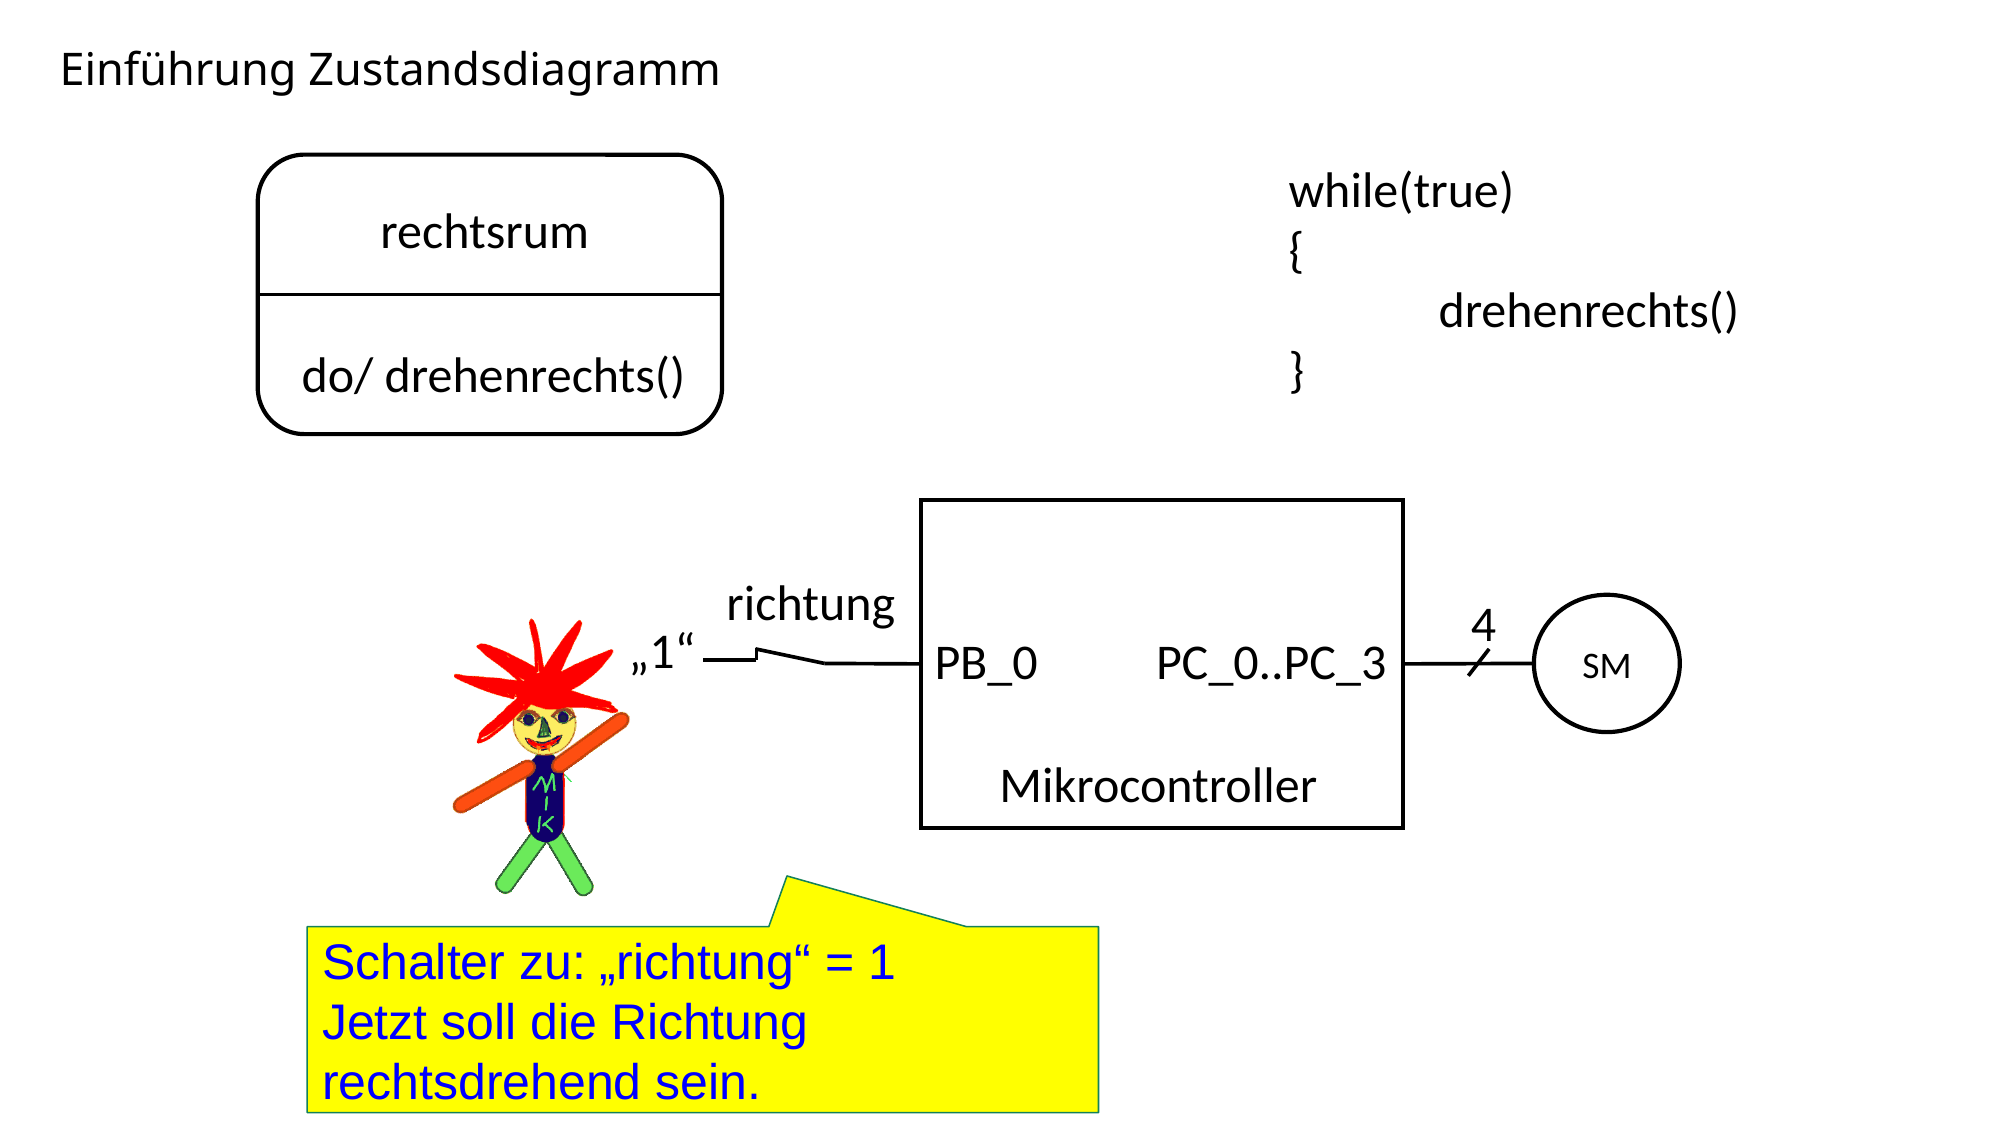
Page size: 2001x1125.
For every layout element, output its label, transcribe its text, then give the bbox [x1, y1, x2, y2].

text_box Schalter zu: „richtung“ = 1 Jetzt soll die Richtung rechtsdrehend sein. [307, 875, 1099, 1113]
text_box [613, 499, 1680, 829]
picture [434, 611, 642, 903]
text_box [257, 154, 723, 435]
text_box while(true) { drehenrechts() } [1273, 149, 1755, 405]
title Einführung Zustandsdiagramm [40, 34, 740, 103]
